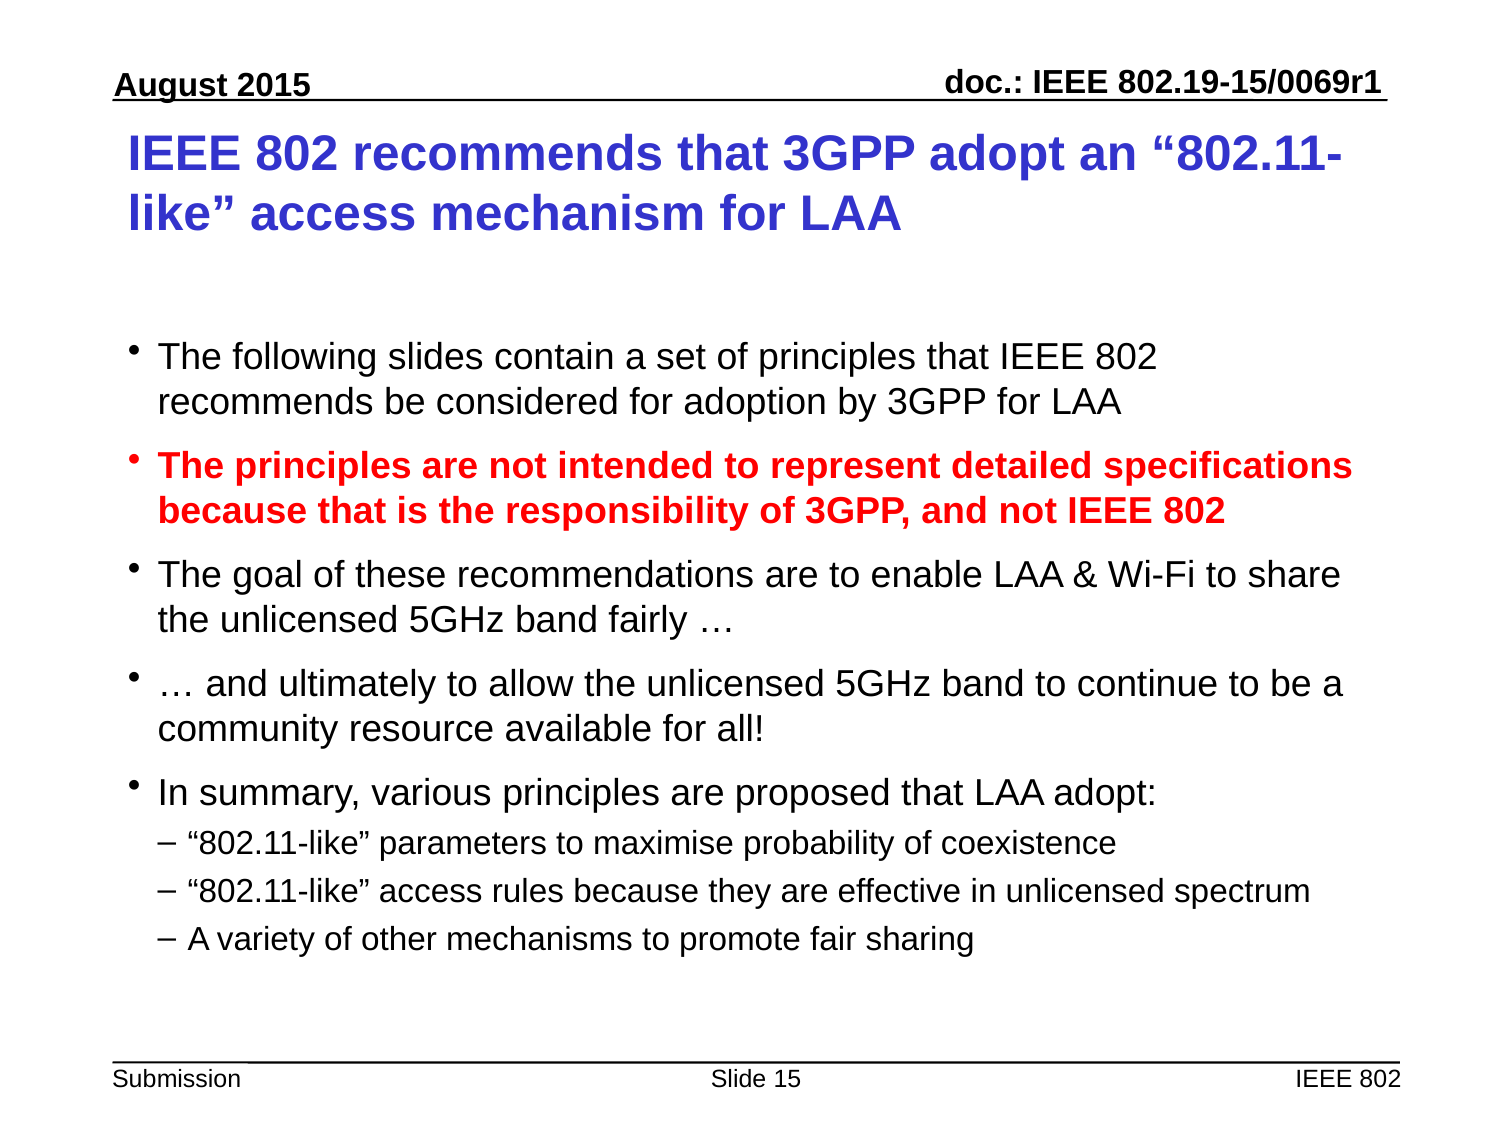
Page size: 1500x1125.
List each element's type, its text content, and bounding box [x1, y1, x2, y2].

list The following slides contain a set of principles that IEEE 802 recommends be considered for adoption by 3GPP for LAA The principles are not intended to represent detailed specifications because that is the responsibility of 3GPP, and not IEEE 802 The goal of these recommendations are to enable LAA & Wi-Fi to share the unlicensed 5GHz band fairly … … and ultimately to allow the unlicensed 5GHz band to continue to be a community resource available for all! In summary, various principles are proposed that LAA adopt: “802.11-like” parameters to maximise probability of coexistence “802.11-like” access rules because they are effective in unlicensed spectrum A variety of other mechanisms to promote fair sharing [112, 324, 1388, 1000]
footer IEEE 802 [1294, 1061, 1402, 1093]
title IEEE 802 recommends that 3GPP adopt an “802.11-like” access mechanism for LAA [112, 112, 1388, 288]
slide_number Slide 15 [709, 1061, 803, 1093]
